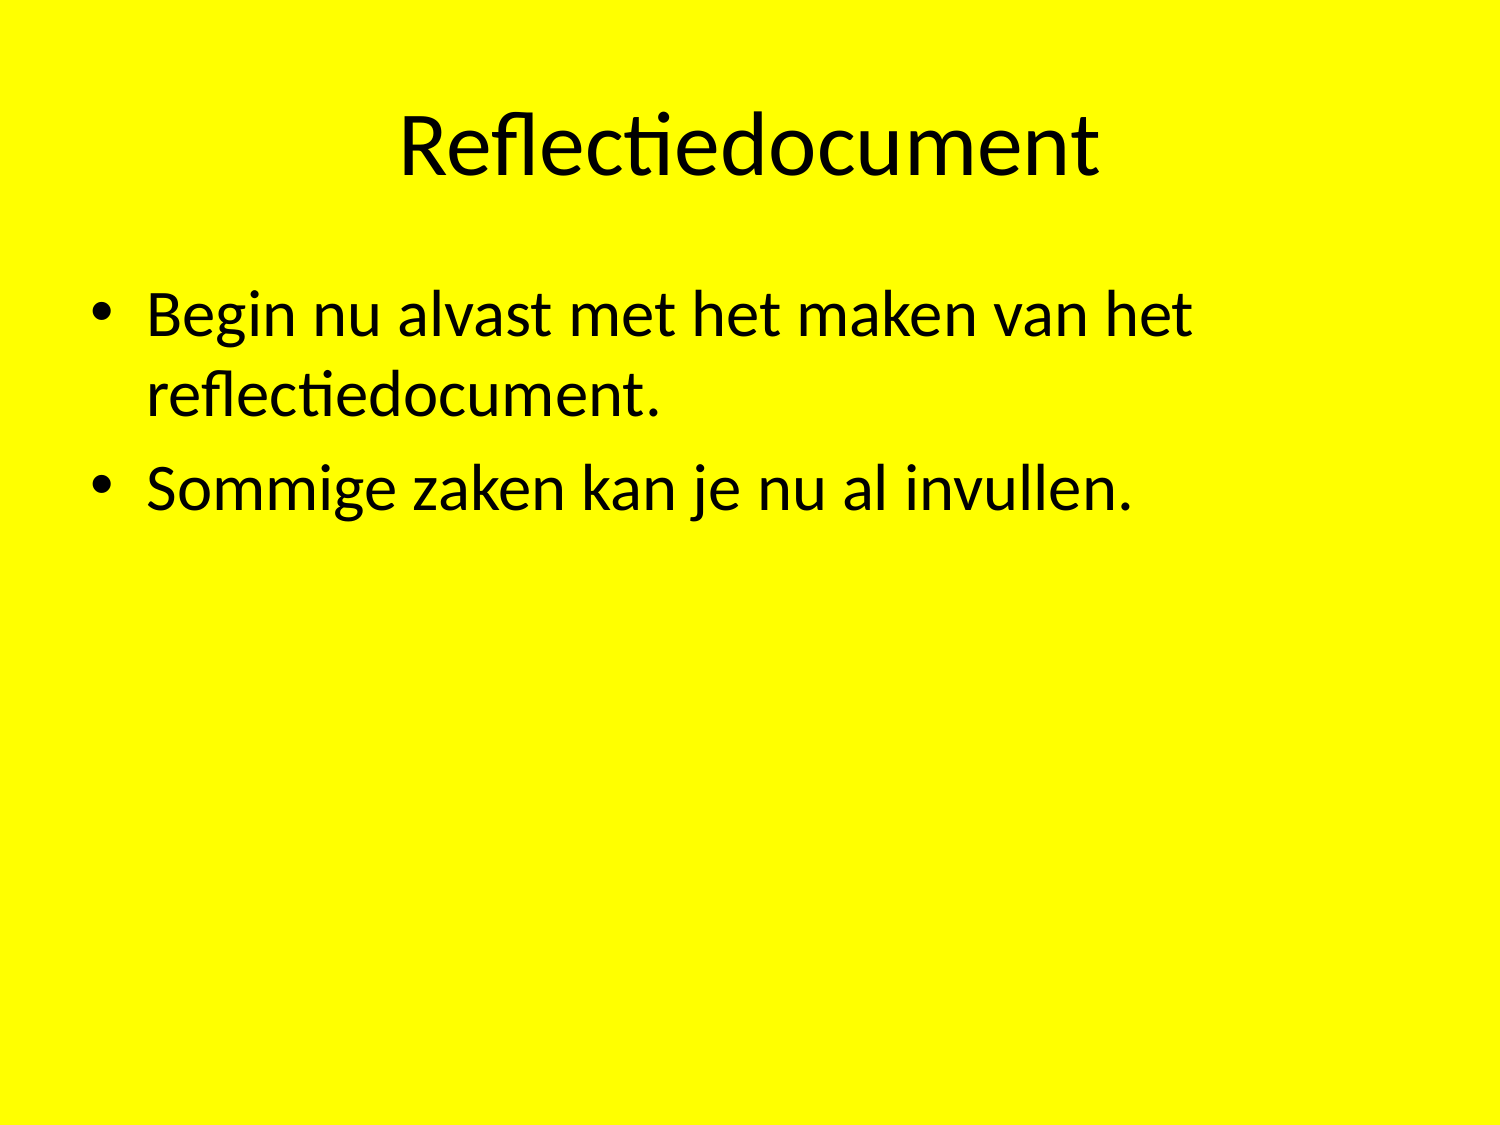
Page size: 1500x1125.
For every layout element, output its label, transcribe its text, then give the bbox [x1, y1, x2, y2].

title Reflectiedocument [75, 45, 1425, 233]
list Begin nu alvast met het maken van het reflectiedocument. Sommige zaken kan je nu al invullen. [75, 262, 1425, 1005]
